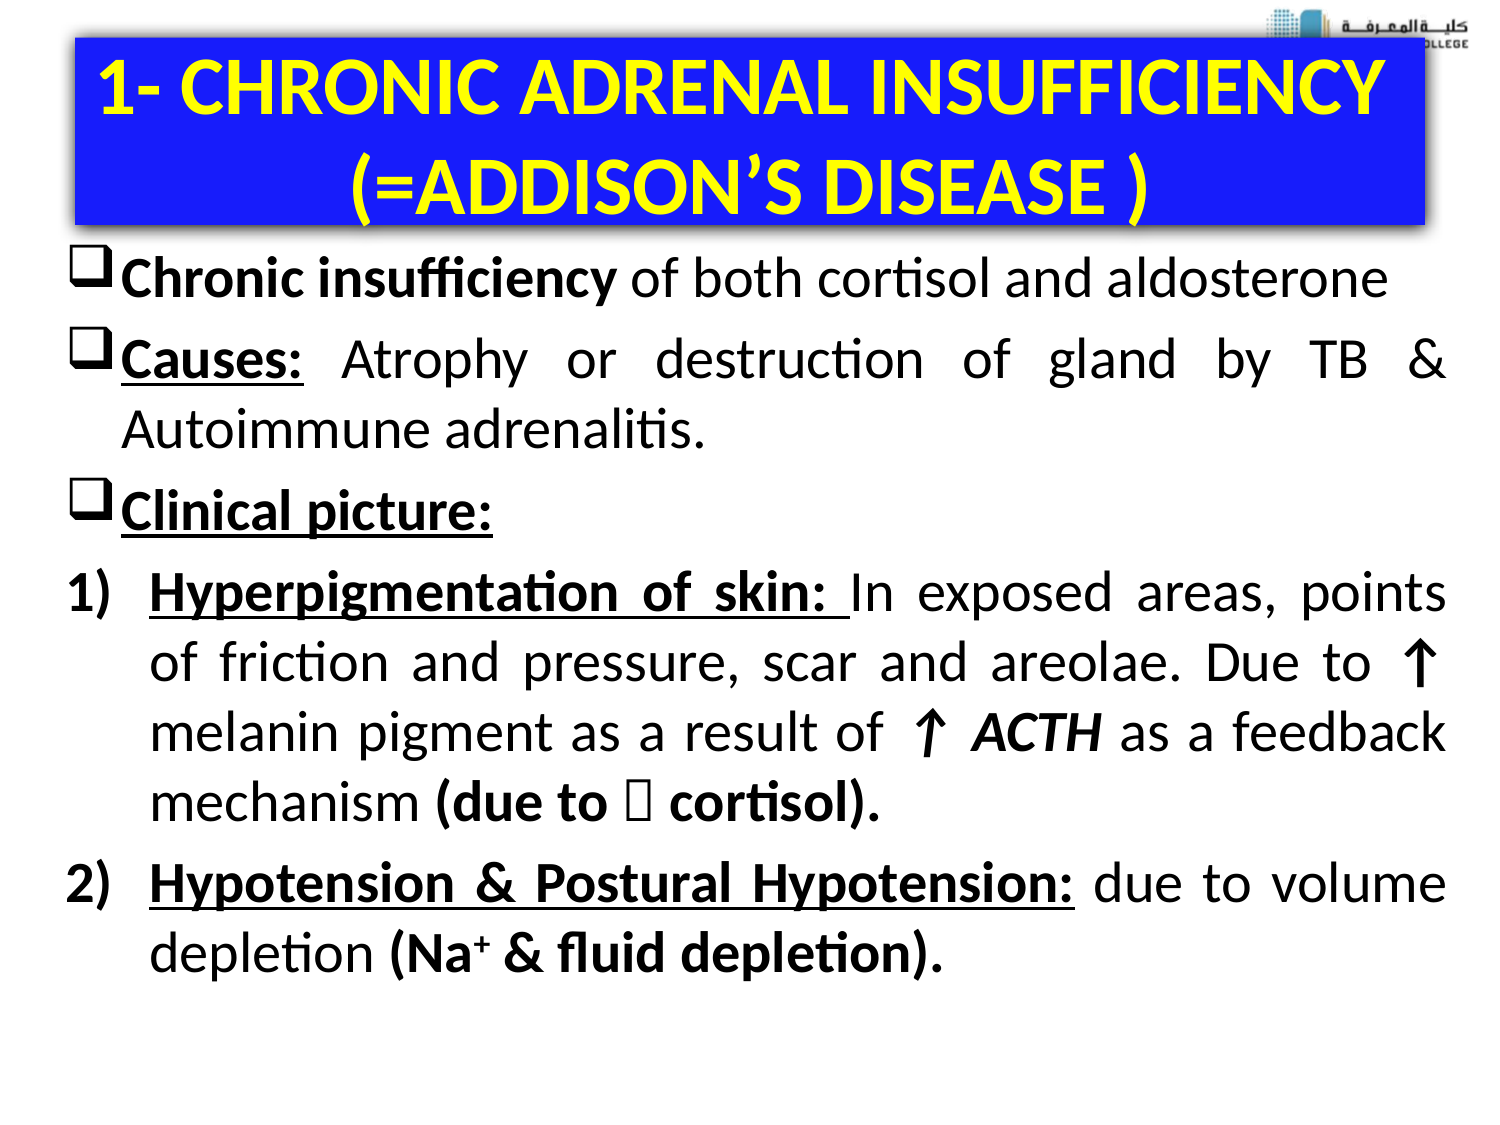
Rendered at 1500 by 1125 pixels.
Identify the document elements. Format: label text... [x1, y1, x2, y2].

title 1- CHRONIC ADRENAL INSUFFICIENCY (=ADDISON’S DISEASE ) [75, 37, 1425, 149]
list Chronic insufficiency of both cortisol and aldosterone Causes: Atrophy or destruction of gland by TB & Autoimmune adrenalitis. Clinical picture: Hyperpigmentation of skin: In exposed areas, points of friction and pressure, scar and areolae. Due to ↑ melanin pigment as a result of ↑ ACTH as a feedback mechanism (due to  cortisol). Hypotension & Postural Hypotension: due to volume depletion (Na+ & fluid depletion). [50, 149, 1463, 1125]
picture [1262, 0, 1473, 65]
